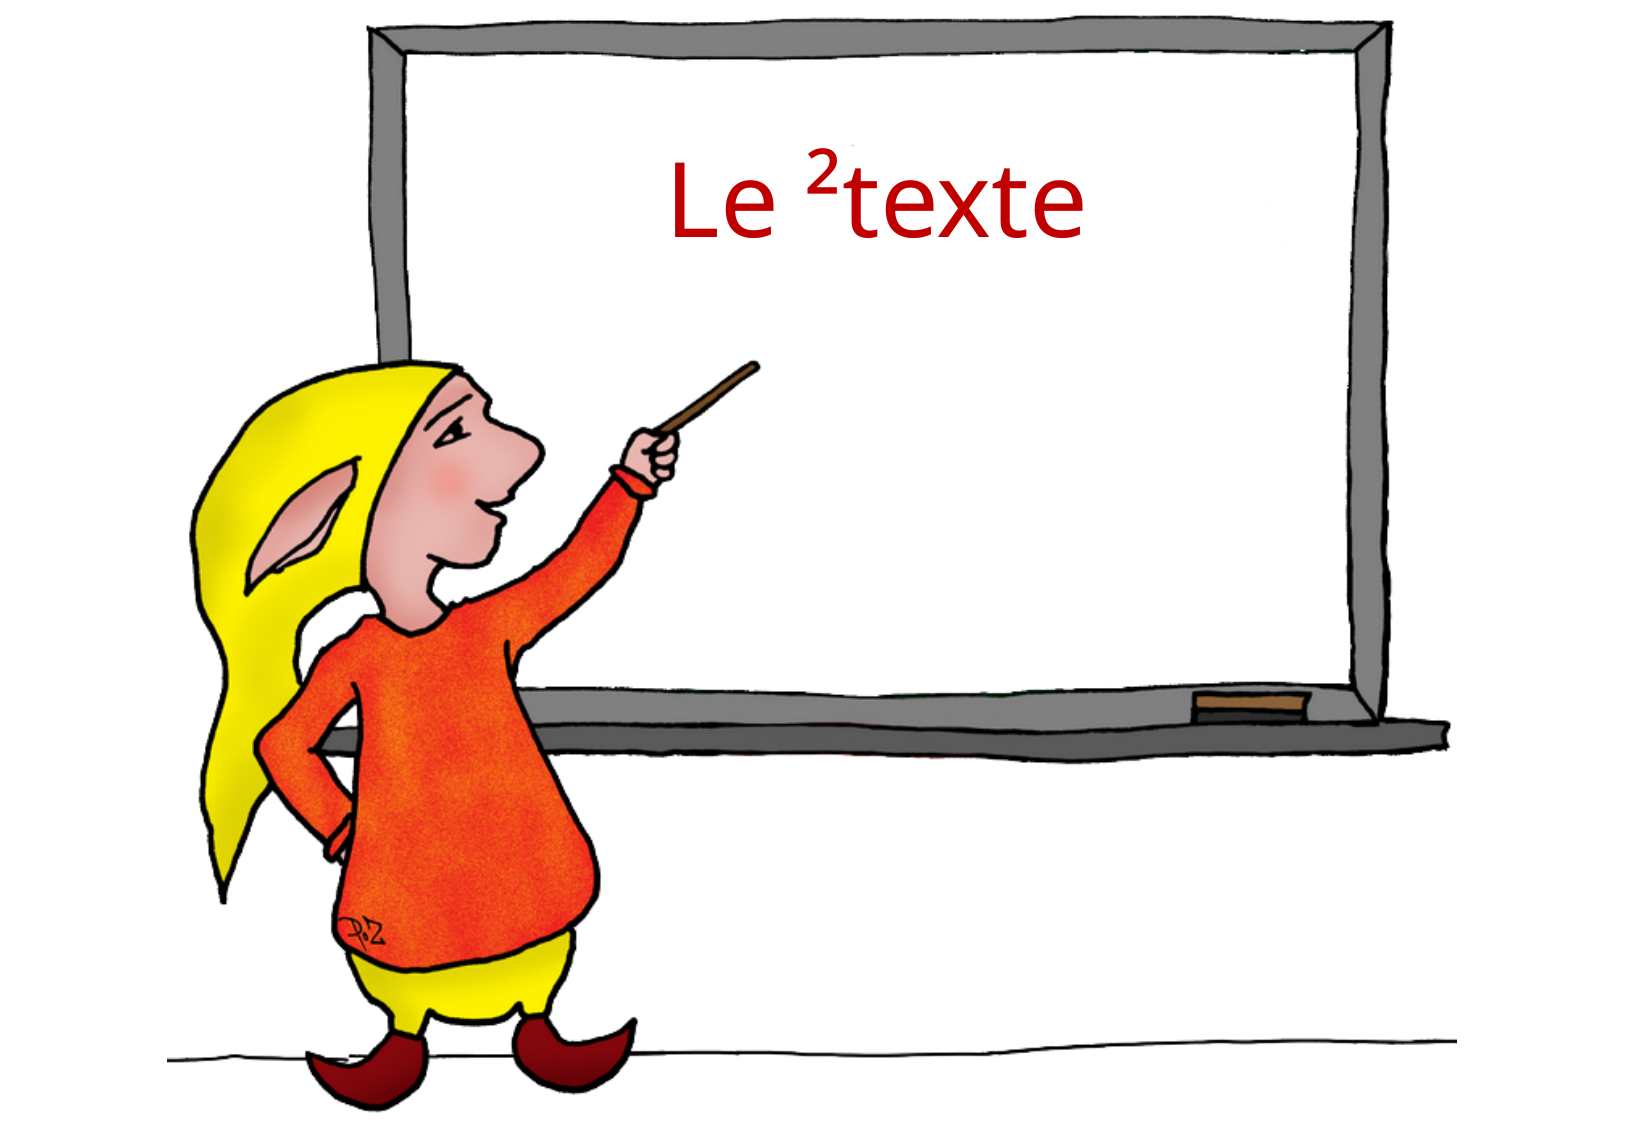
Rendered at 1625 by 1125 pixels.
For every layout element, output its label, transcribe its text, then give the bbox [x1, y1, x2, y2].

picture [167, 0, 1457, 1124]
title Le ²texte [434, 125, 1321, 266]
